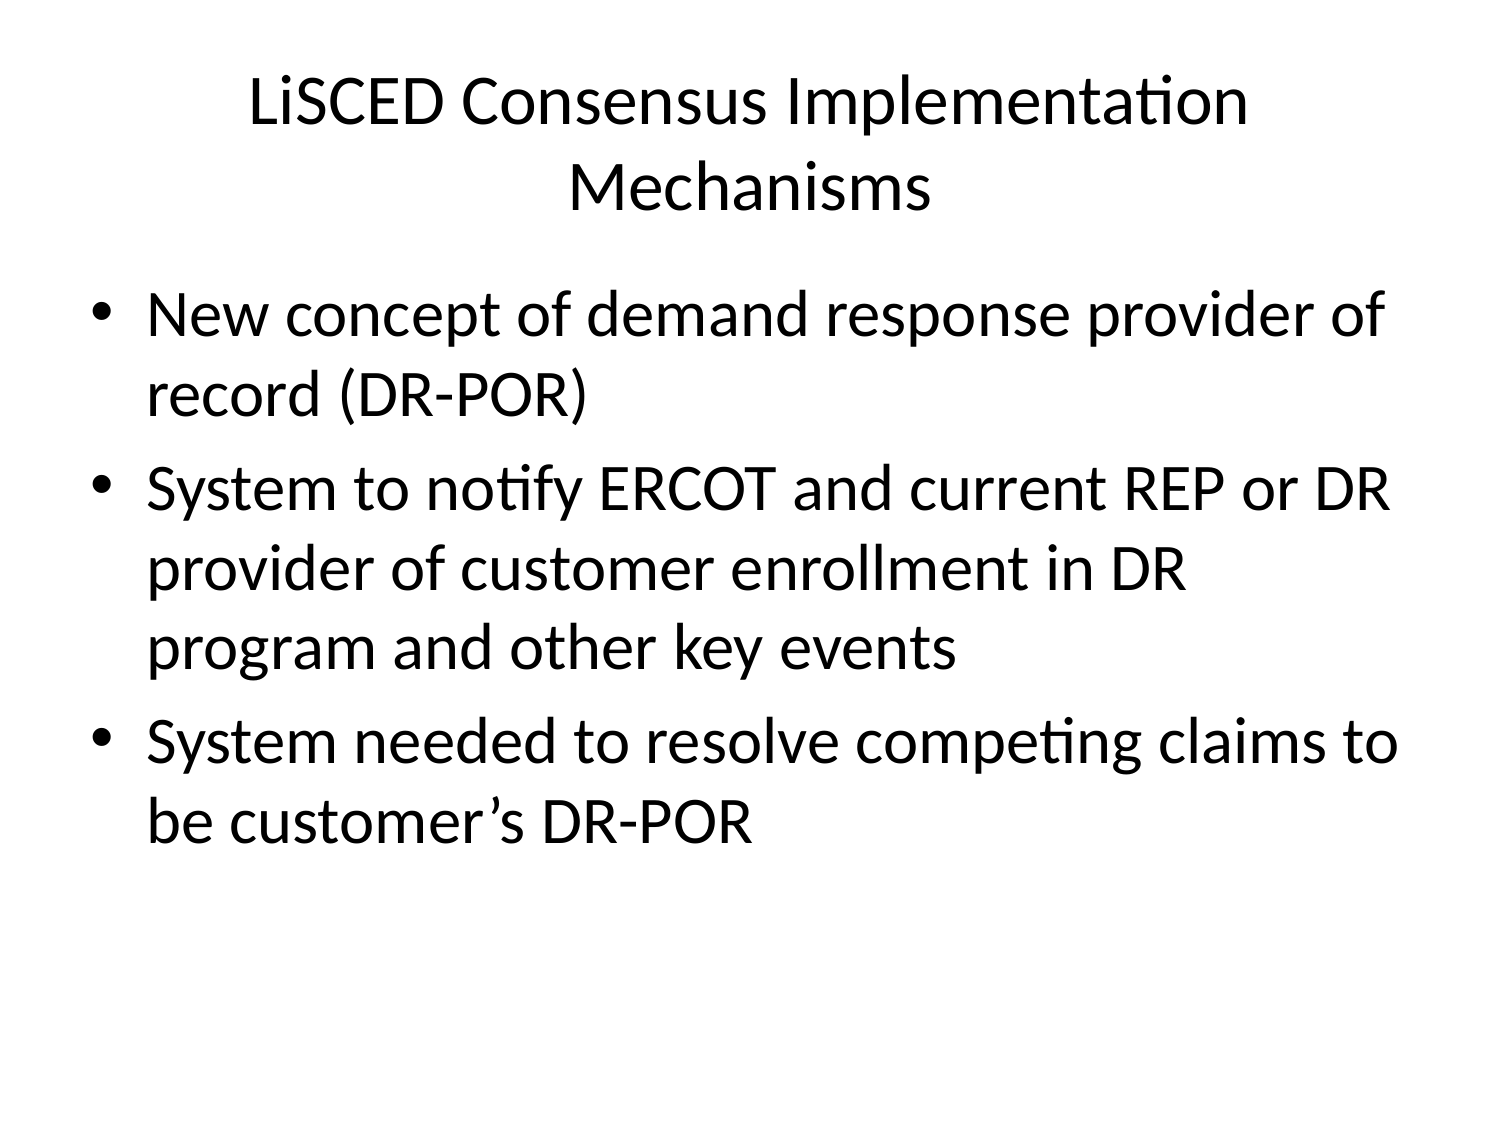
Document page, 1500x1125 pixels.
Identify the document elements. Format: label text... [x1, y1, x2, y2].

title LiSCED Consensus Implementation Mechanisms [75, 45, 1425, 233]
list New concept of demand response provider of record (DR-POR) System to notify ERCOT and current REP or DR provider of customer enrollment in DR program and other key events System needed to resolve competing claims to be customer’s DR-POR [75, 262, 1425, 1005]
